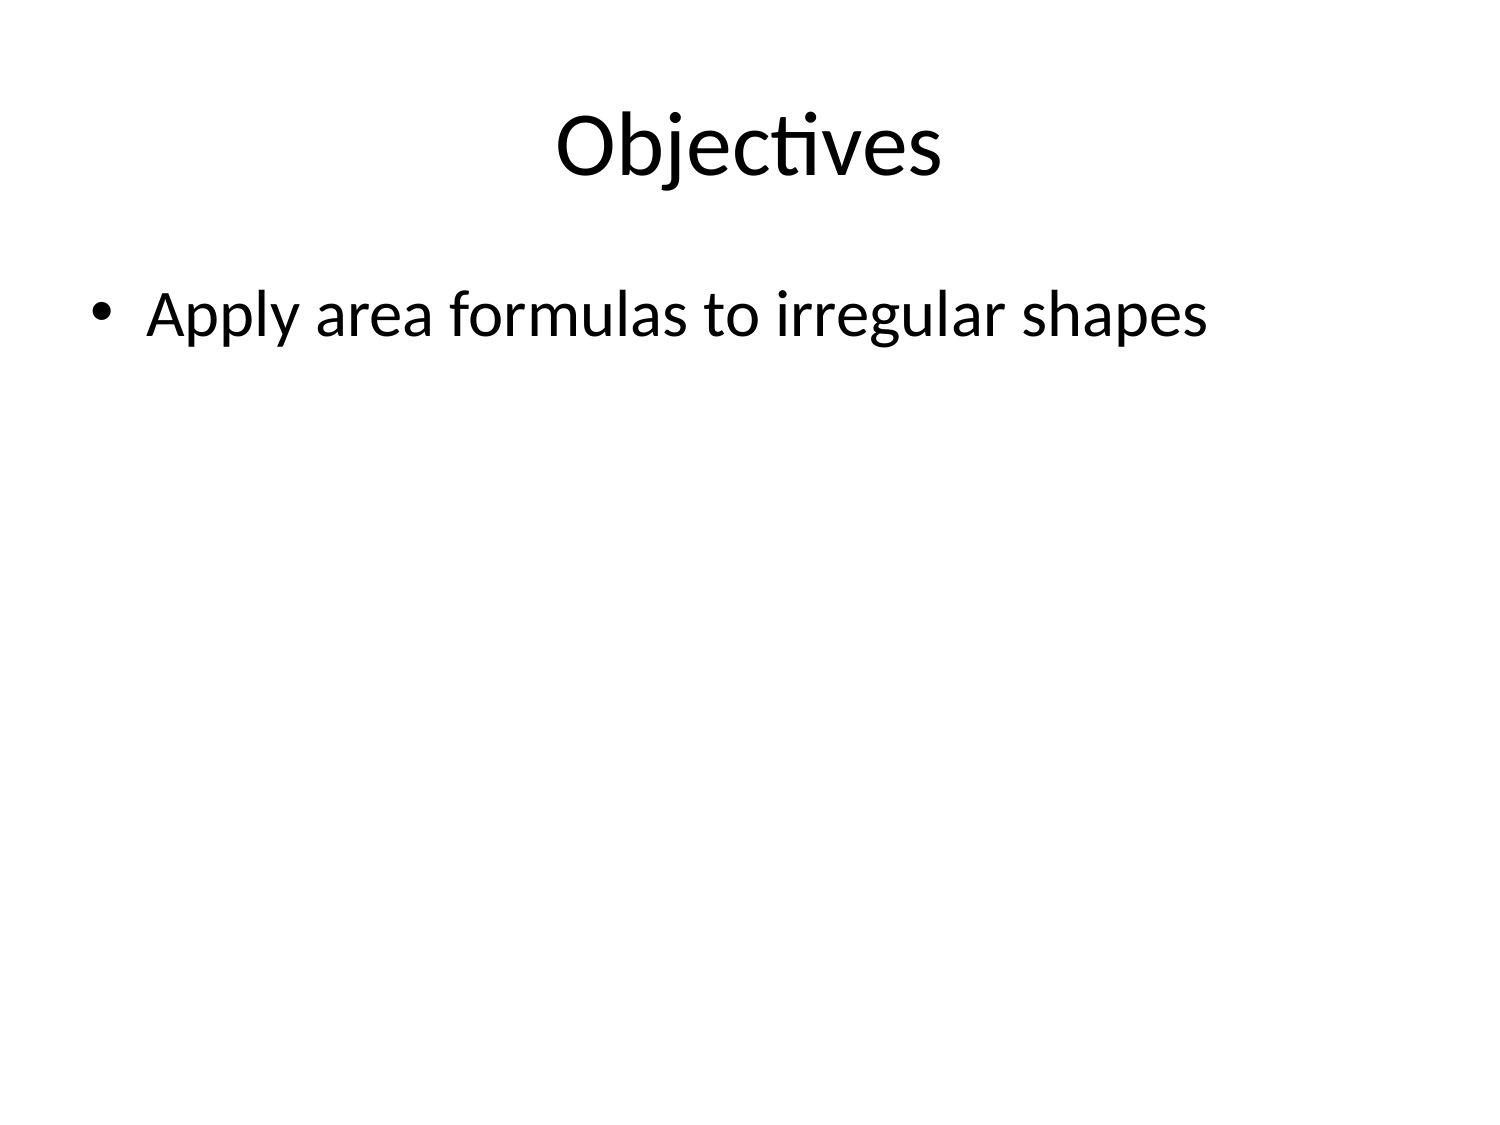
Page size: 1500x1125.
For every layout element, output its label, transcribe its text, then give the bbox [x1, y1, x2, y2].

list Apply area formulas to irregular shapes [75, 262, 1425, 1005]
title Objectives [75, 45, 1425, 233]
